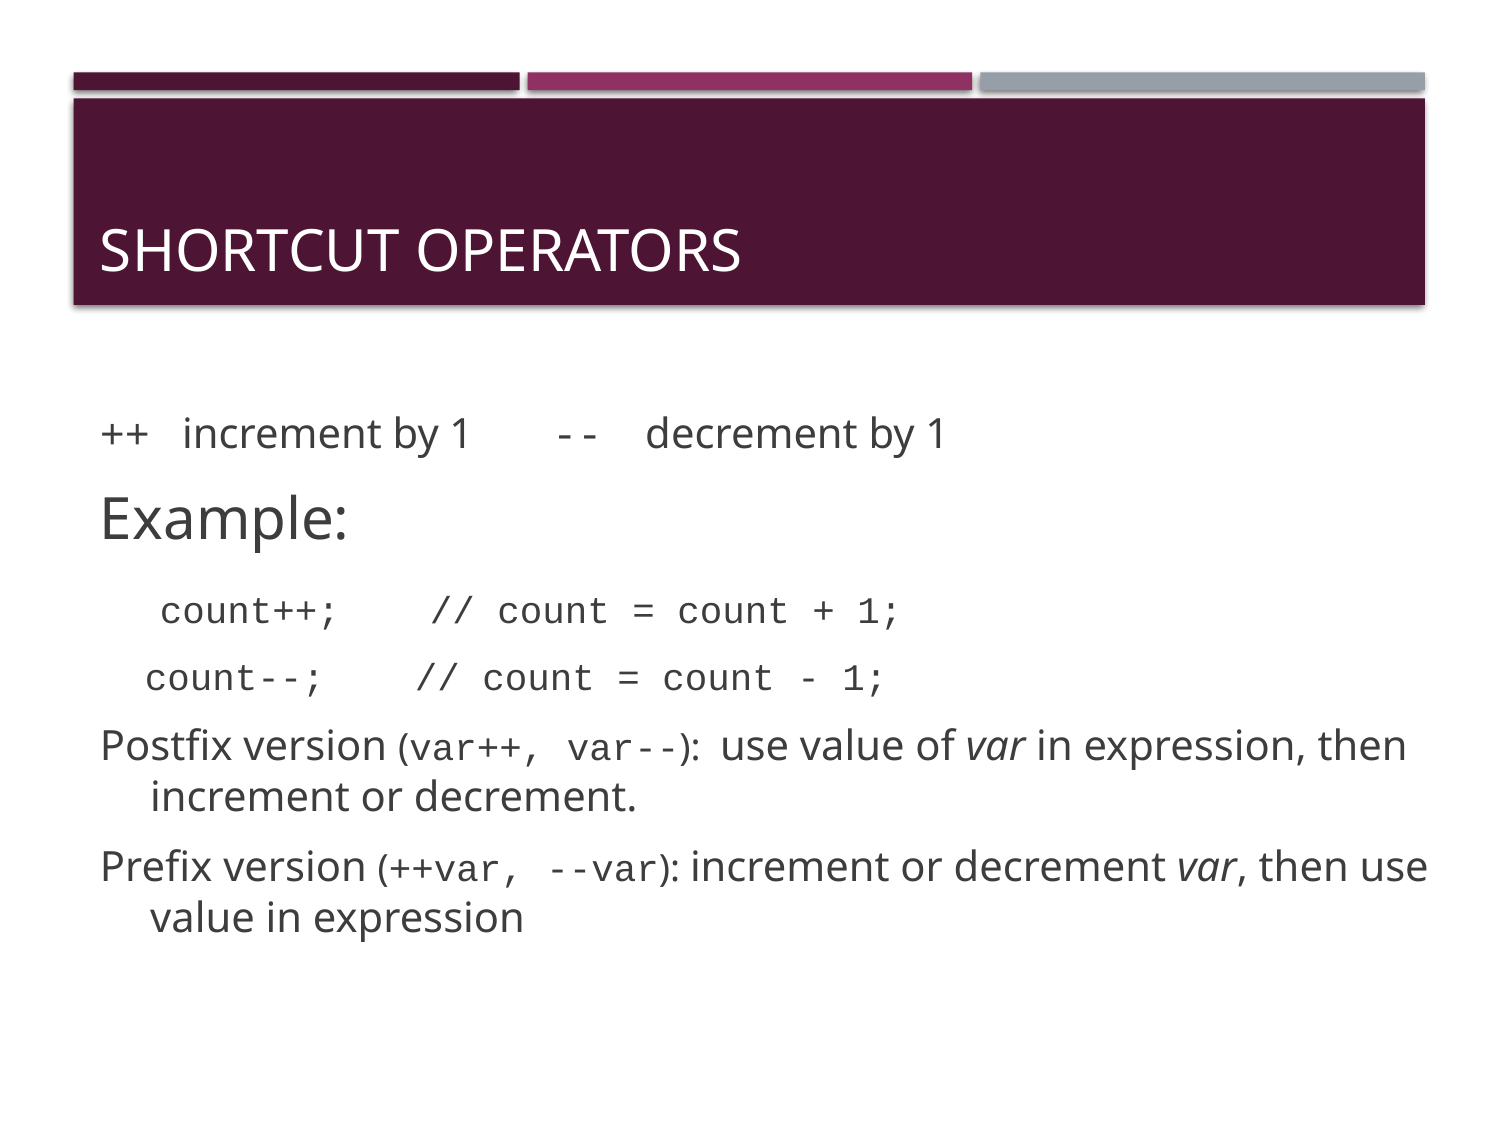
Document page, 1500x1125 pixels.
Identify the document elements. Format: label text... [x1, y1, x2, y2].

list ++ increment by 1 -- decrement by 1 Example: count++; // count = count + 1; count--; // count = count - 1; Postfix version (var++, var--): use value of var in expression, then increment or decrement. Prefix version (++var, --var): increment or decrement var, then use value in expression [85, 291, 1446, 1056]
title Shortcut Operators [85, 158, 1360, 291]
